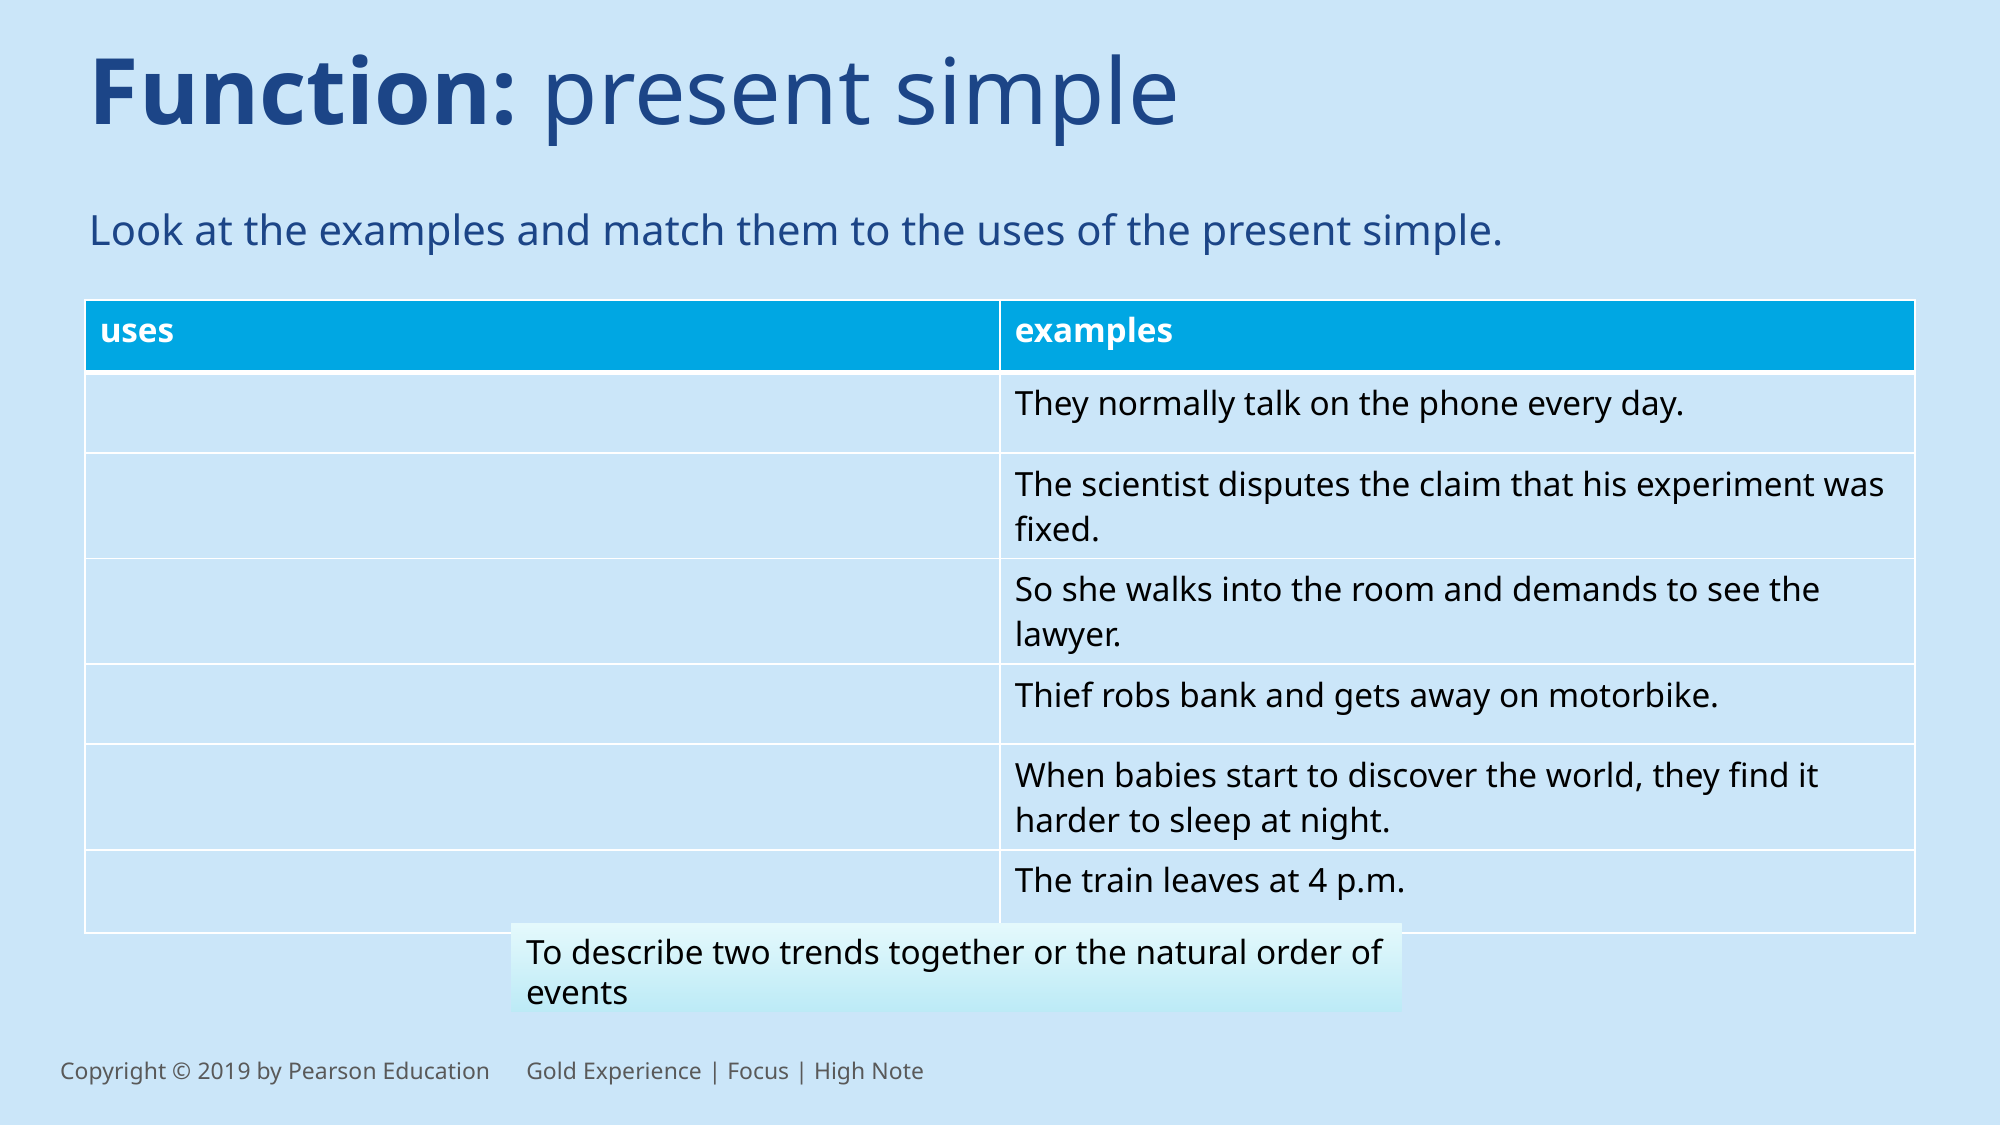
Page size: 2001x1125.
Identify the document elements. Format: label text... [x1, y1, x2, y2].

table_cell [86, 665, 999, 743]
table_cell The train leaves at 4 p.m. [1001, 851, 1914, 932]
table_cell Thief robs bank and gets away on motorbike. [1001, 665, 1914, 743]
table_cell [86, 745, 999, 849]
table_header uses [86, 301, 999, 370]
table_cell [86, 851, 999, 932]
text_box Function: present simple [73, 37, 1839, 253]
table_header examples [1001, 301, 1914, 370]
table_cell [86, 375, 999, 452]
footer Copyright © 2019 by Pearson Education Gold Experience | Focus | High Note [45, 1040, 1084, 1101]
table_cell [86, 454, 999, 558]
table_cell They normally talk on the phone every day. [1001, 375, 1914, 452]
table_cell The scientist disputes the claim that his experiment was fixed. [1001, 454, 1914, 558]
text_box Look at the examples and match them to the uses of the present simple. [73, 201, 1795, 269]
table_cell So she walks into the room and demands to see the lawyer. [1001, 559, 1914, 663]
text_box To describe two trends together or the natural order of events [511, 923, 1402, 1012]
table_cell When babies start to discover the world, they find it harder to sleep at night. [1001, 745, 1914, 849]
table_cell [86, 559, 999, 663]
